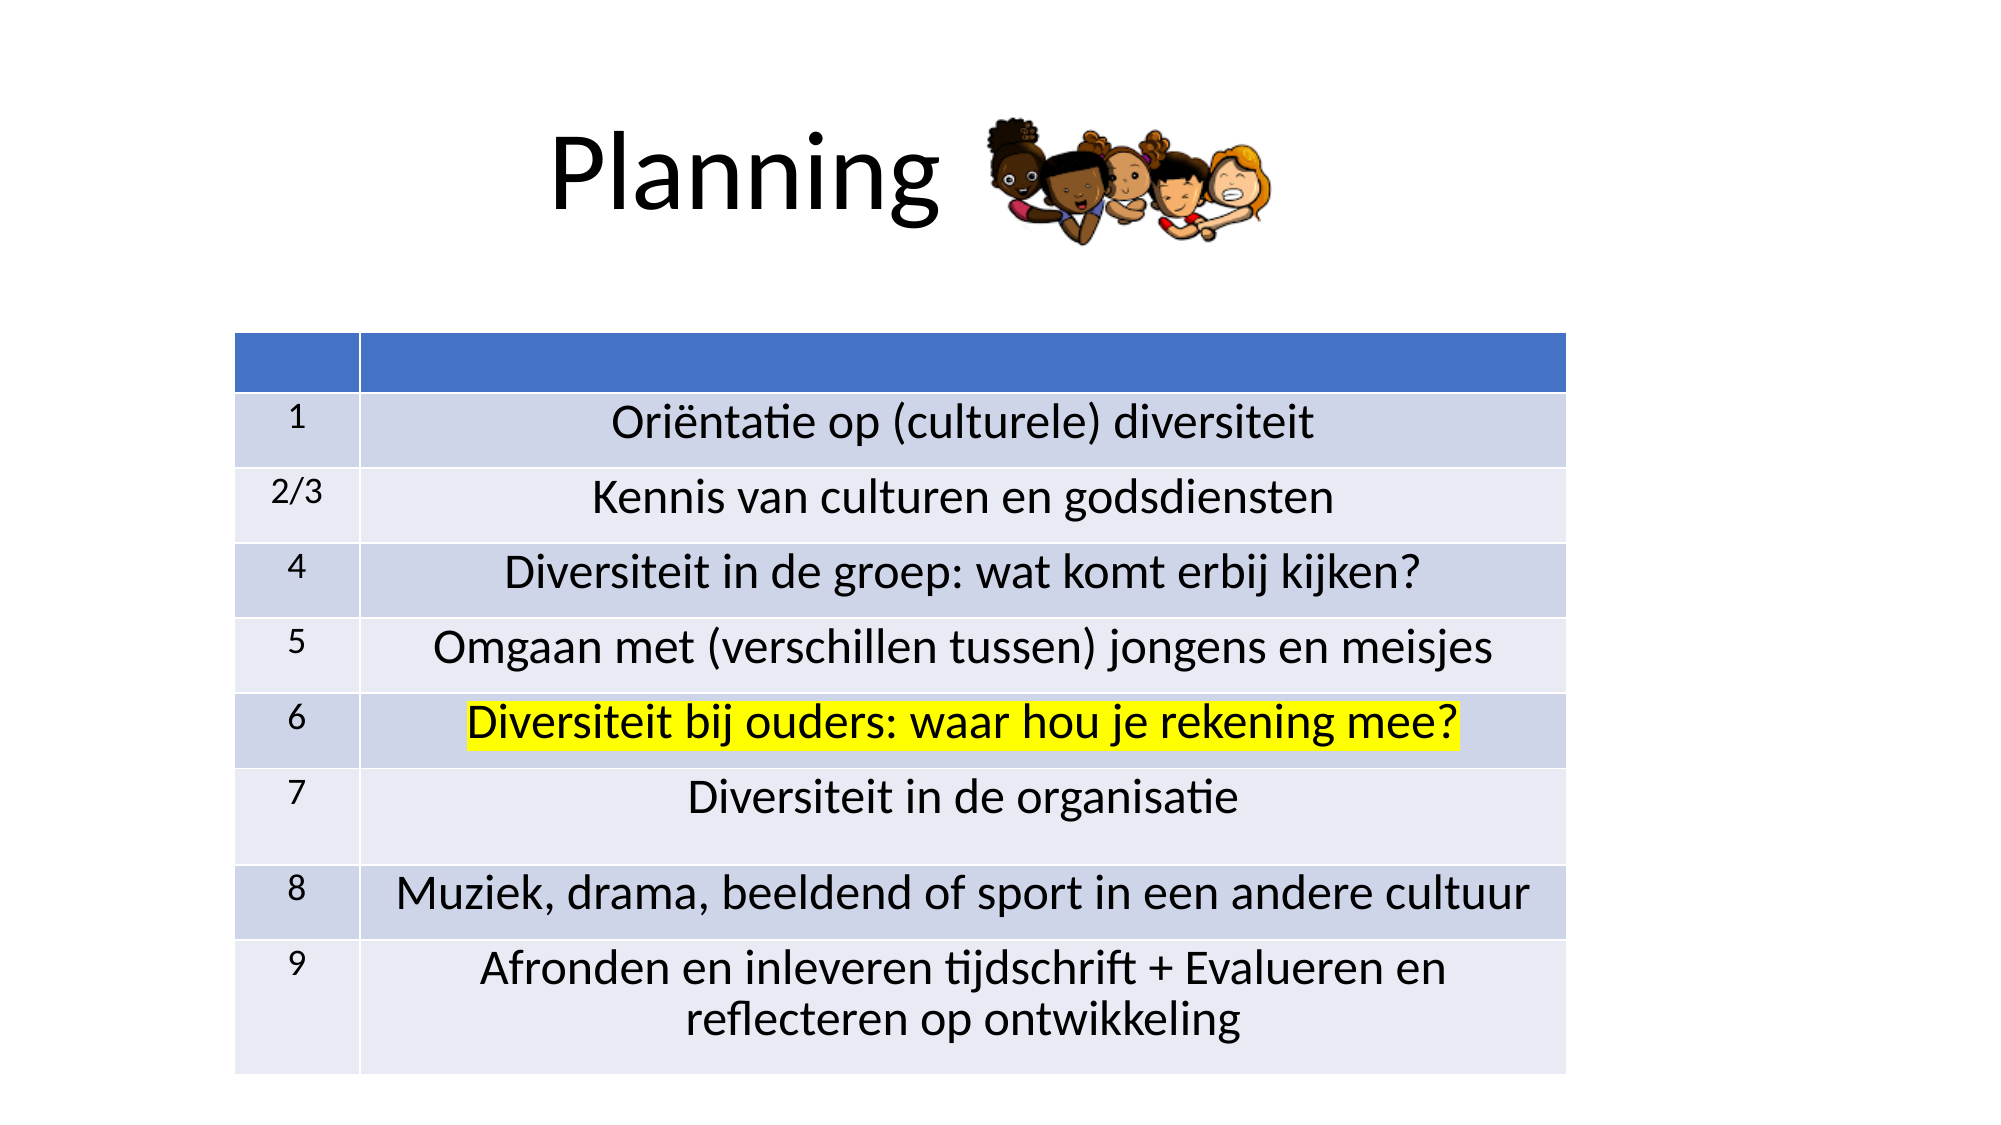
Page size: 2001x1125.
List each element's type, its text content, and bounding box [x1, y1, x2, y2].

table_cell 8 [235, 866, 359, 939]
table_header [235, 333, 359, 392]
table_cell Diversiteit in de organisatie [361, 769, 1566, 864]
table_cell 6 [235, 694, 359, 768]
picture [958, 0, 1280, 358]
table_cell Omgaan met (verschillen tussen) jongens en meisjes [361, 619, 1566, 692]
table_cell Afronden en inleveren tijdschrift + Evalueren en reflecteren op ontwikkeling [361, 941, 1566, 1074]
table_cell Diversiteit bij ouders: waar hou je rekening mee? [361, 694, 1566, 768]
table_cell Muziek, drama, beeldend of sport in een andere cultuur [361, 866, 1566, 939]
table_cell Oriëntatie op (culturele) diversiteit [361, 394, 1566, 467]
table_cell 7 [235, 769, 359, 864]
table_cell 2/3 [235, 469, 359, 542]
table_cell Kennis van culturen en godsdiensten [361, 469, 1566, 542]
table_cell 1 [235, 394, 359, 467]
table_cell 9 [235, 941, 359, 1074]
table_header [361, 333, 1566, 392]
table_cell 4 [235, 544, 359, 617]
table_cell Diversiteit in de groep: wat komt erbij kijken? [361, 544, 1566, 617]
table_cell 5 [235, 619, 359, 692]
text_box Planning [533, 89, 957, 240]
